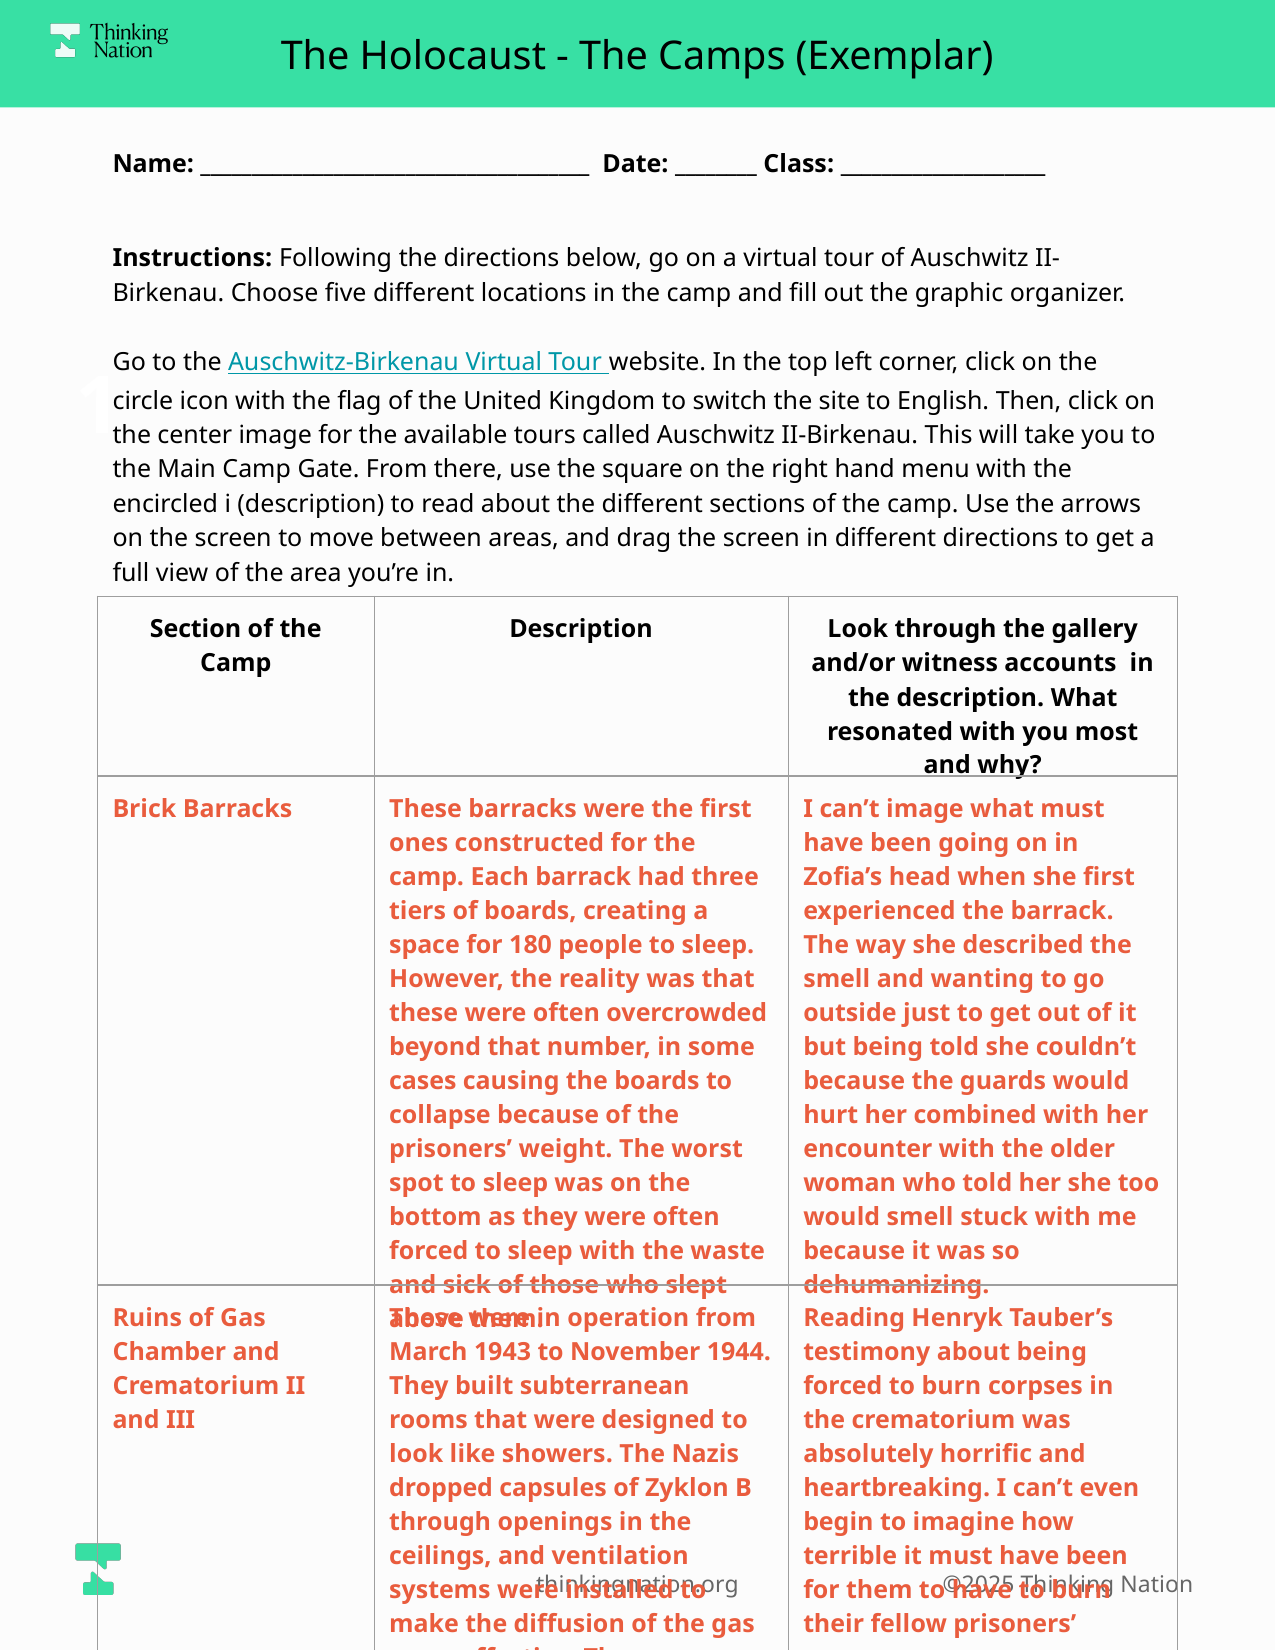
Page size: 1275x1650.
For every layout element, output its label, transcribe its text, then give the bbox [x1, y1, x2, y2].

table_cell I can’t image what must have been going on in Zofia’s head when she first experienced the barrack. The way she described the smell and wanting to go outside just to get out of it but being told she couldn’t because the guards would hurt her combined with her encounter with the older woman who told her she too would smell stuck with me because it was so dehumanizing. [789, 777, 1177, 1284]
table_cell Brick Barracks [98, 777, 374, 1284]
table_cell These barracks were the first ones constructed for the camp. Each barrack had three tiers of boards, creating a space for 180 people to sleep. However, the reality was that these were often overcrowded beyond that number, in some cases causing the boards to collapse because of the prisoners’ weight. The worst spot to sleep was on the bottom as they were often forced to sleep with the waste and sick of those who slept above them. [375, 777, 788, 1284]
table_cell These were in operation from March 1943 to November 1944. They built subterranean rooms that were designed to look like showers. The Nazis dropped capsules of Zyklon B through openings in the ceilings, and ventilation systems were installed to make the diffusion of the gas more effective. There was a revolt on October 23, 1943 by some Jewish women from Bergen-Belsen who fought back against being put in the chambers. As the Nazis began to lose the war, they started to get rid of evidence of their atrocities, so this was blown up by dynamite in January 1945. [375, 1286, 788, 1650]
table_cell Ruins of Gas Chamber and Crematorium II and III [98, 1286, 374, 1650]
text_box The Holocaust - The Camps (Exemplar) [0, 0, 1275, 108]
picture [62, 1533, 134, 1605]
table_header Description [375, 597, 788, 775]
table_header Section of the Camp [98, 597, 374, 775]
table_cell Reading Henryk Tauber’s testimony about being forced to burn corpses in the crematorium was absolutely horrific and heartbreaking. I can’t even begin to imagine how terrible it must have been for them to have to burn their fellow prisoners’ corpses en masse. [789, 1286, 1177, 1650]
picture [36, 12, 172, 69]
text_box ©2025 Thinking Nation [1178, 1553, 1210, 1605]
text_box Name: ______________________________________ Date: ________ Class: ____________________ Instructions: Following the directions below, go on a virtual tour of Auschwitz II- Birkenau. Choose five different locations in the camp and fill out the graphic organizer. Go to the Auschwitz-Birkenau Virtual Tour website. In the top left corner, click on the circle icon with the flag of the United Kingdom to switch the site to English. Then, click on the center image for the available tours called Auschwitz II-Birkenau. This will take you to the Main Camp Gate. From there, use the square on the right hand menu with the encircled i (description) to read about the different sections of the camp. Use the arrows on the screen to move between areas, and drag the screen in different directions to get a full view of the area you’re in. [97, 132, 1178, 596]
table_header Look through the gallery and/or witness accounts in the description. What resonated with you most and why? [789, 597, 1177, 775]
text_box 1 [30, 315, 165, 450]
